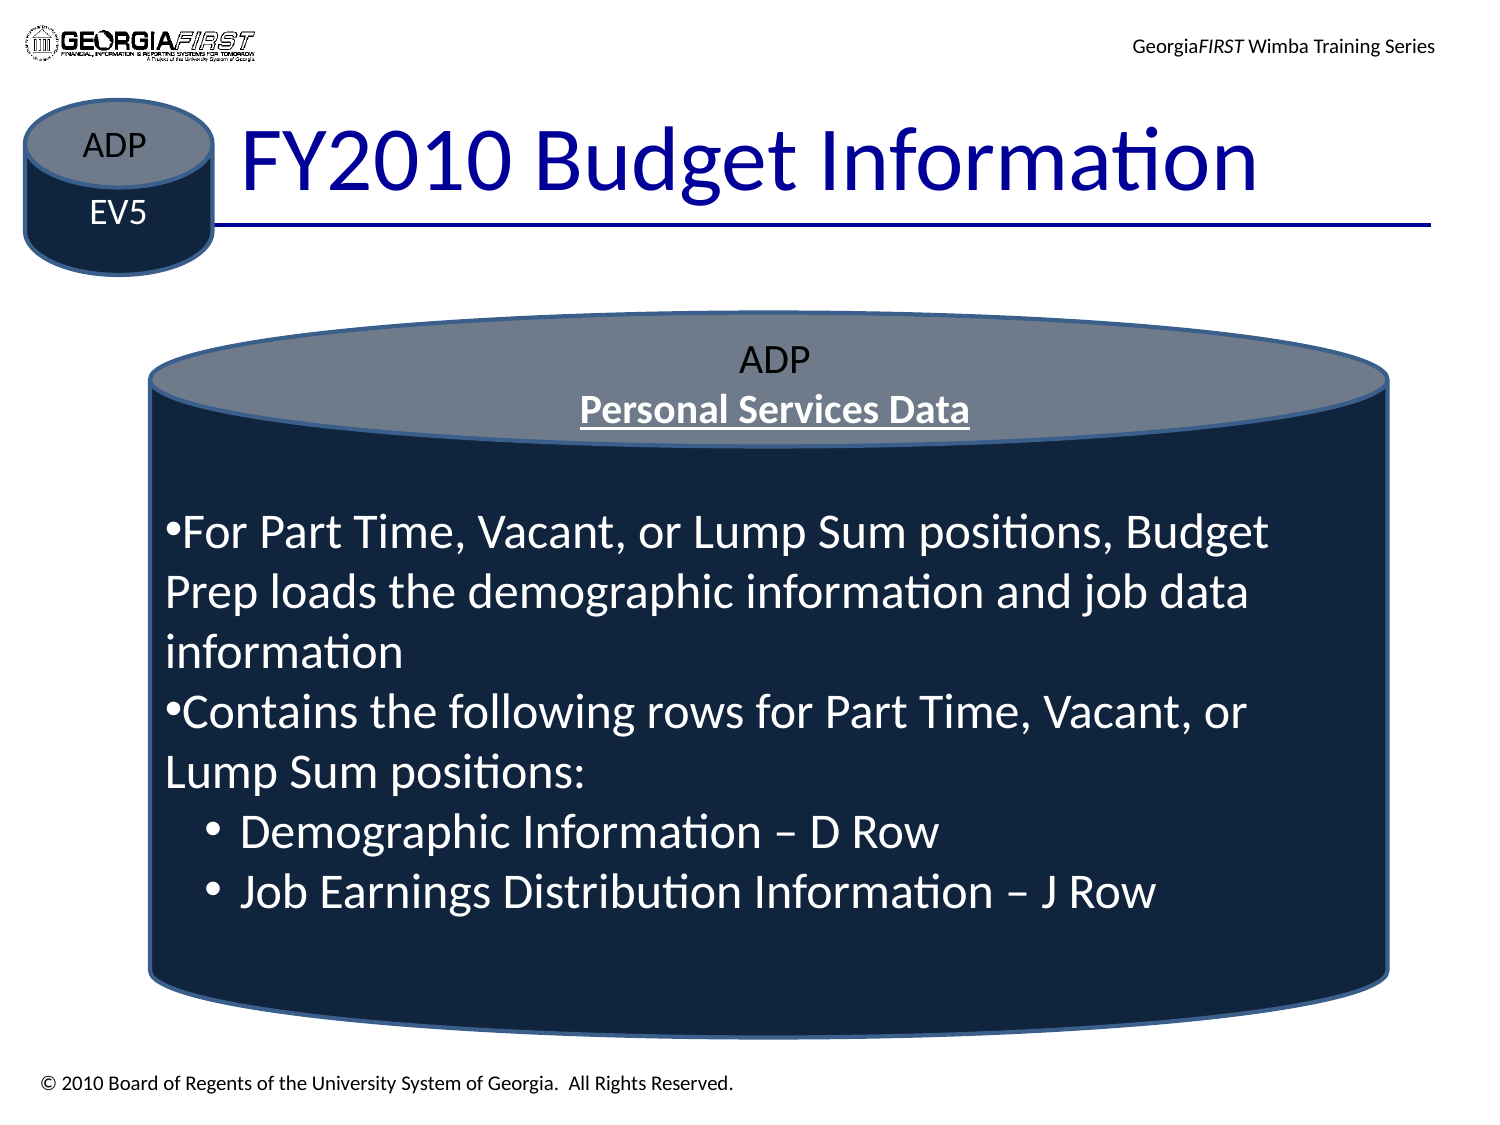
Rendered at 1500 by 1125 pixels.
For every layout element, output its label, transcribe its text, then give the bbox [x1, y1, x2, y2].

text_box For Part Time, Vacant, or Lump Sum positions, Budget Prep loads the demographic information and job data information Contains the following rows for Part Time, Vacant, or Lump Sum positions: Demographic Information – D Row Job Earnings Distribution Information – J Row [147, 310, 1390, 1040]
title FY2010 Budget Information [225, 75, 1450, 233]
text_box ADP Personal Services Data [450, 324, 1100, 485]
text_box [24, 99, 213, 276]
picture [24, 24, 255, 63]
